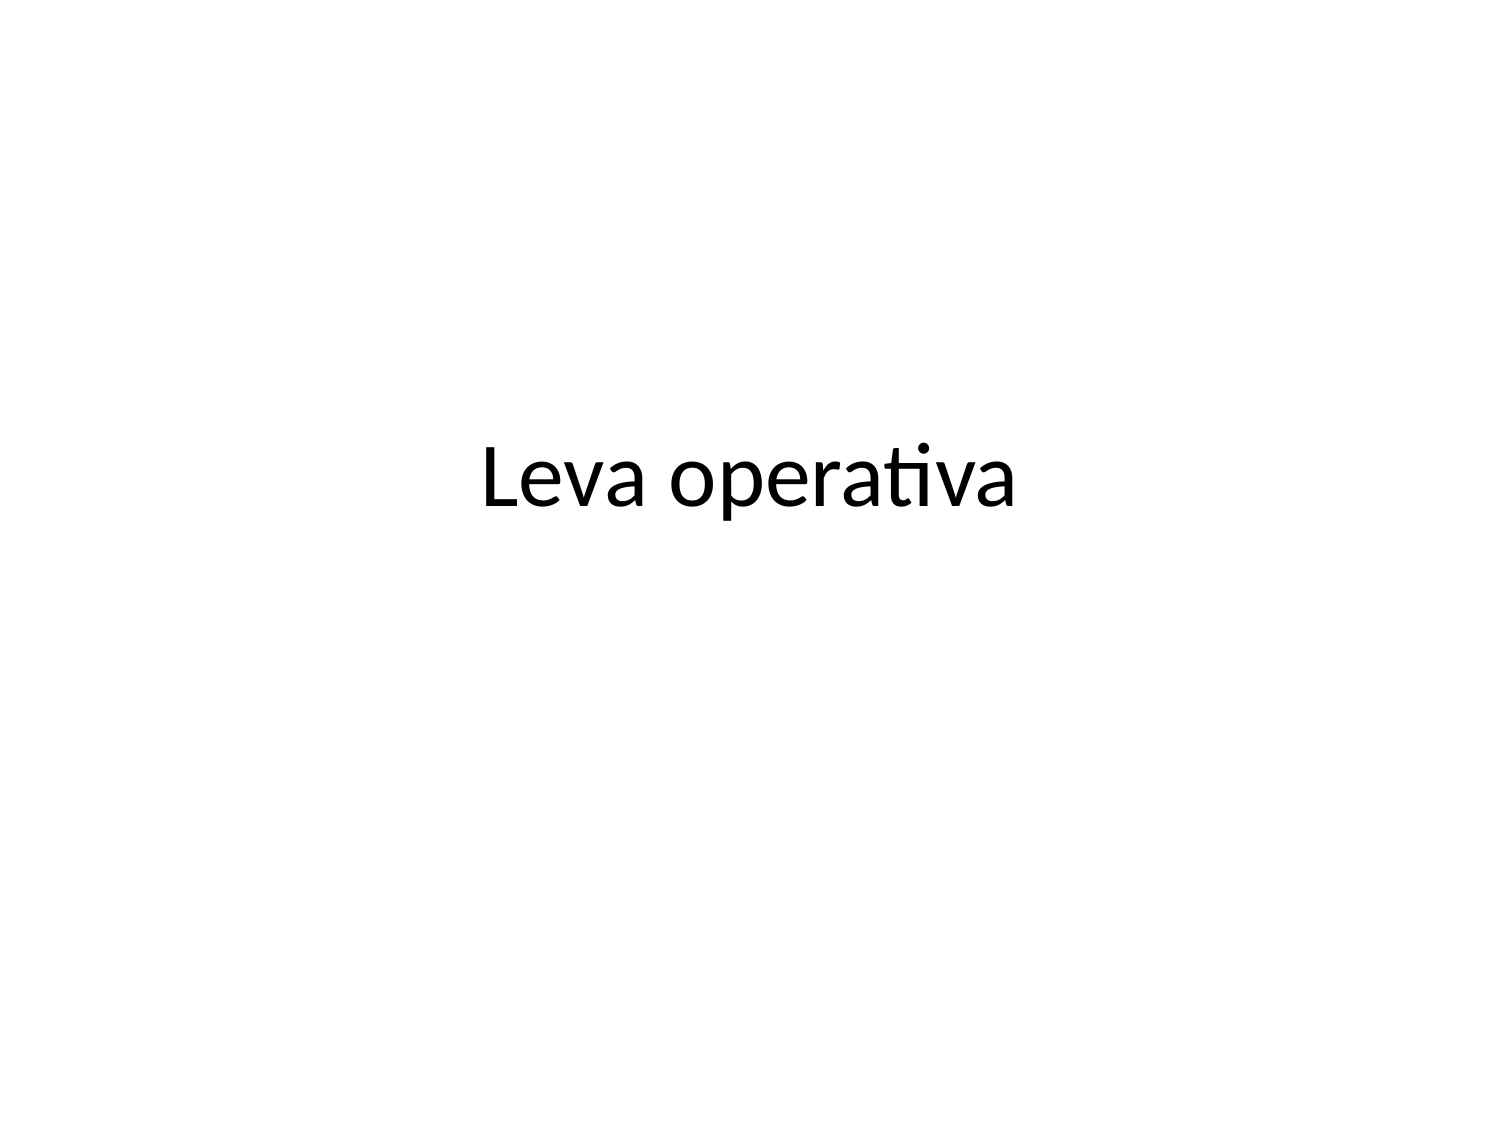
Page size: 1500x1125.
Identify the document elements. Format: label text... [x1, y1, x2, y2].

title Leva operativa [112, 349, 1388, 591]
